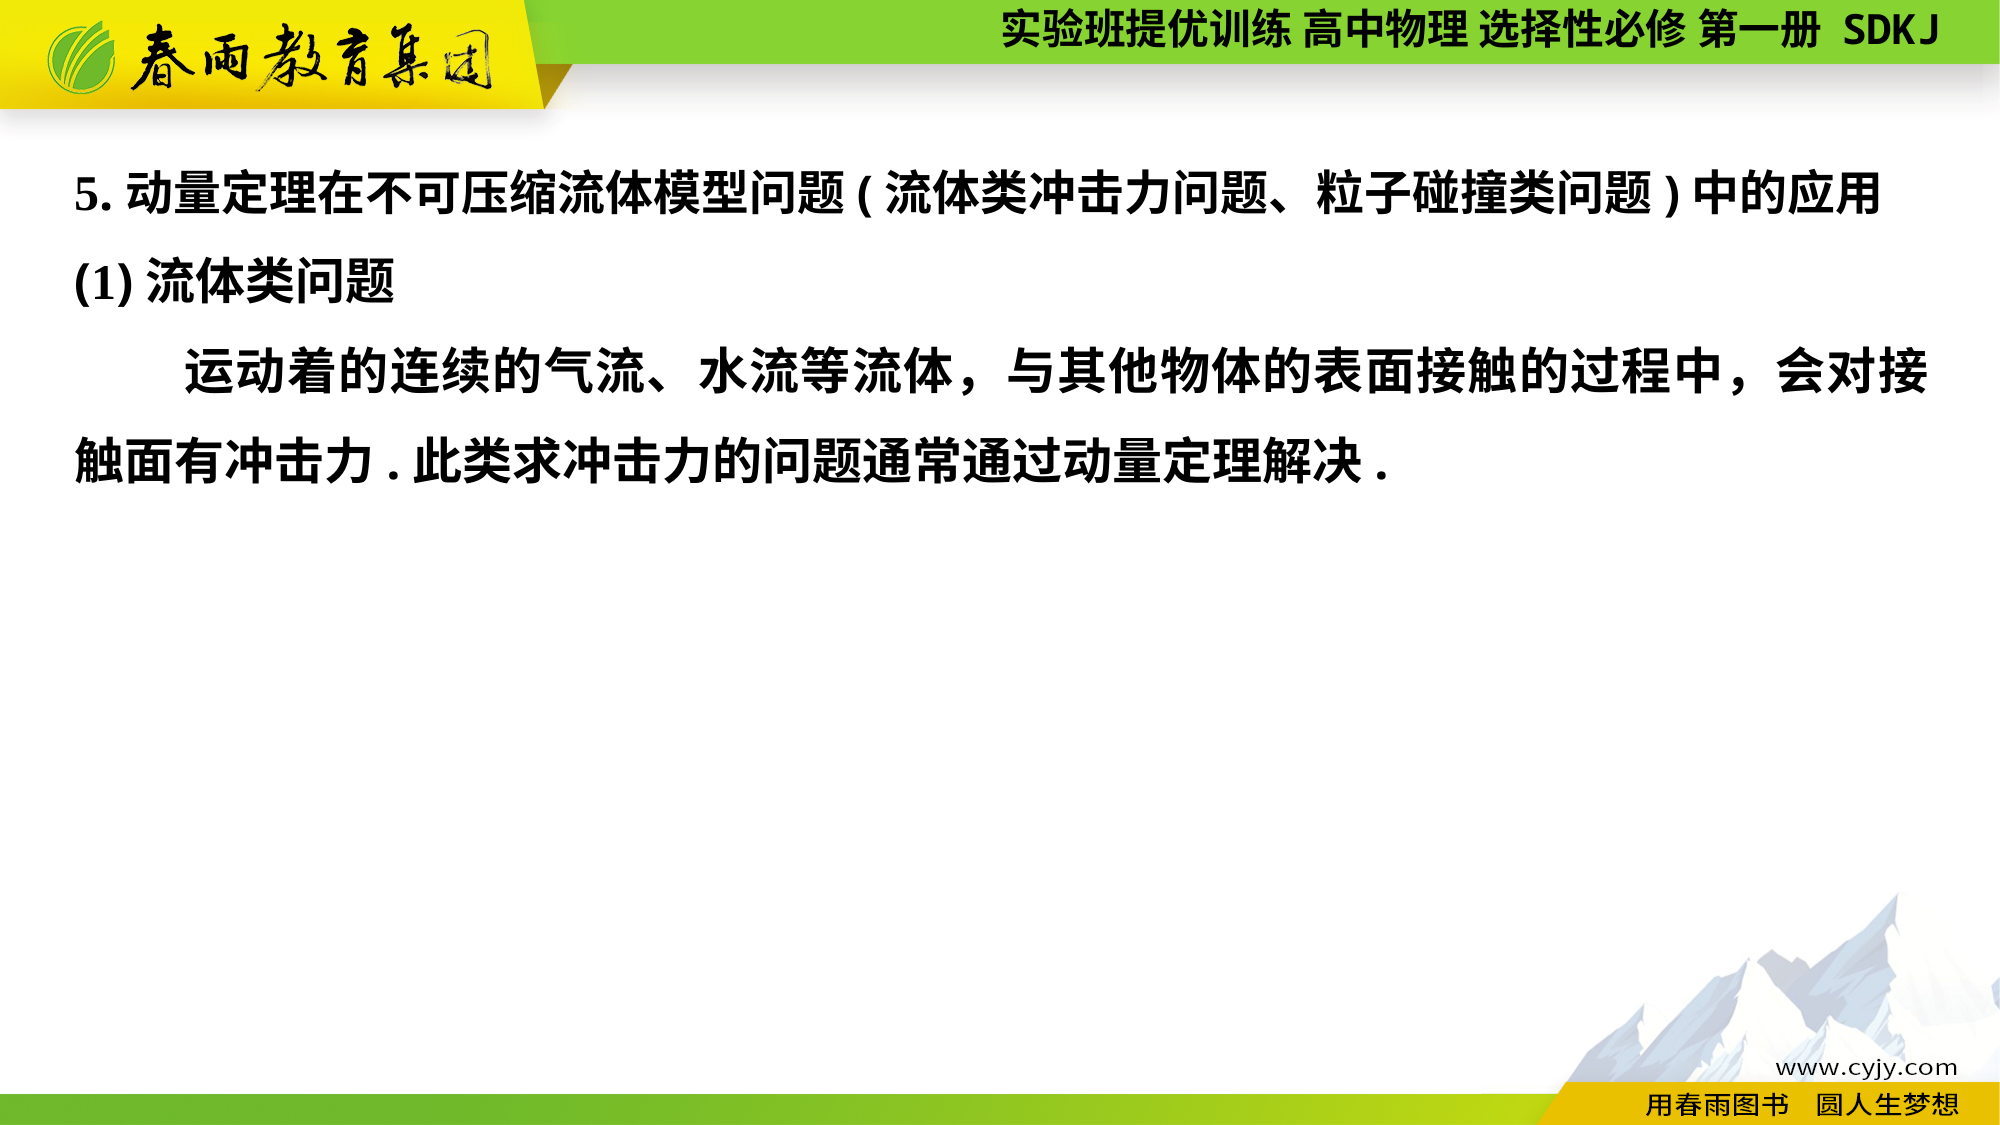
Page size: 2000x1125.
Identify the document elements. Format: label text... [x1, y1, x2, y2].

list 5.动量定理在不可压缩流体模型问题(流体类冲击力问题、粒子碰撞类问题)中的应用 (1)流体类问题 运动着的连续的气流、水流等流体，与其他物体的表面接触的过程中，会对接触面有冲击力.此类求冲击力的问题通常通过动量定理解决. [59, 122, 1944, 502]
picture [0, 0, 2000, 1125]
